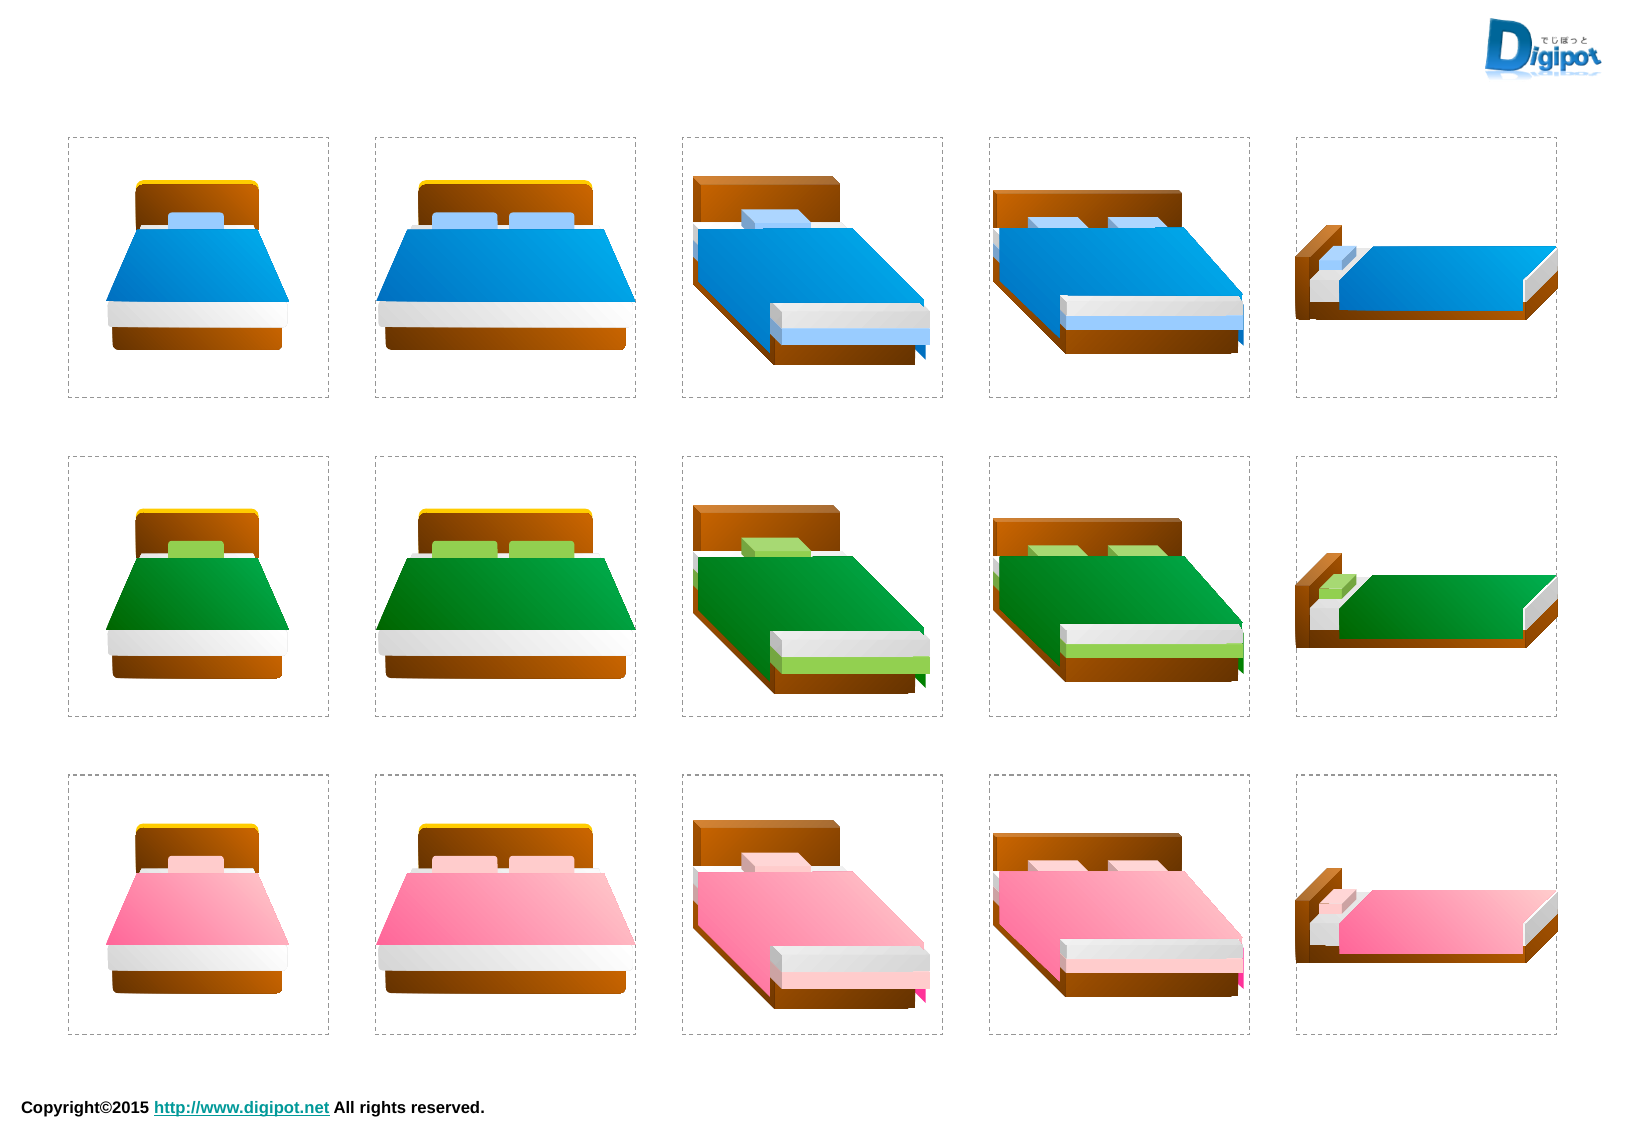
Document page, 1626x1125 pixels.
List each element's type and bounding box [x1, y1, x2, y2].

text_box [992, 518, 1244, 682]
text_box [1295, 225, 1558, 320]
text_box [105, 823, 289, 994]
text_box [1295, 868, 1558, 963]
text_box [692, 819, 931, 1009]
text_box [375, 508, 636, 679]
text_box [992, 190, 1244, 354]
text_box [105, 179, 289, 350]
text_box [375, 179, 636, 350]
picture [1485, 18, 1602, 82]
text_box [692, 176, 931, 365]
text_box [375, 823, 636, 994]
text_box [105, 508, 289, 679]
text_box [992, 833, 1244, 997]
text_box [1295, 553, 1558, 648]
text_box [692, 504, 931, 694]
